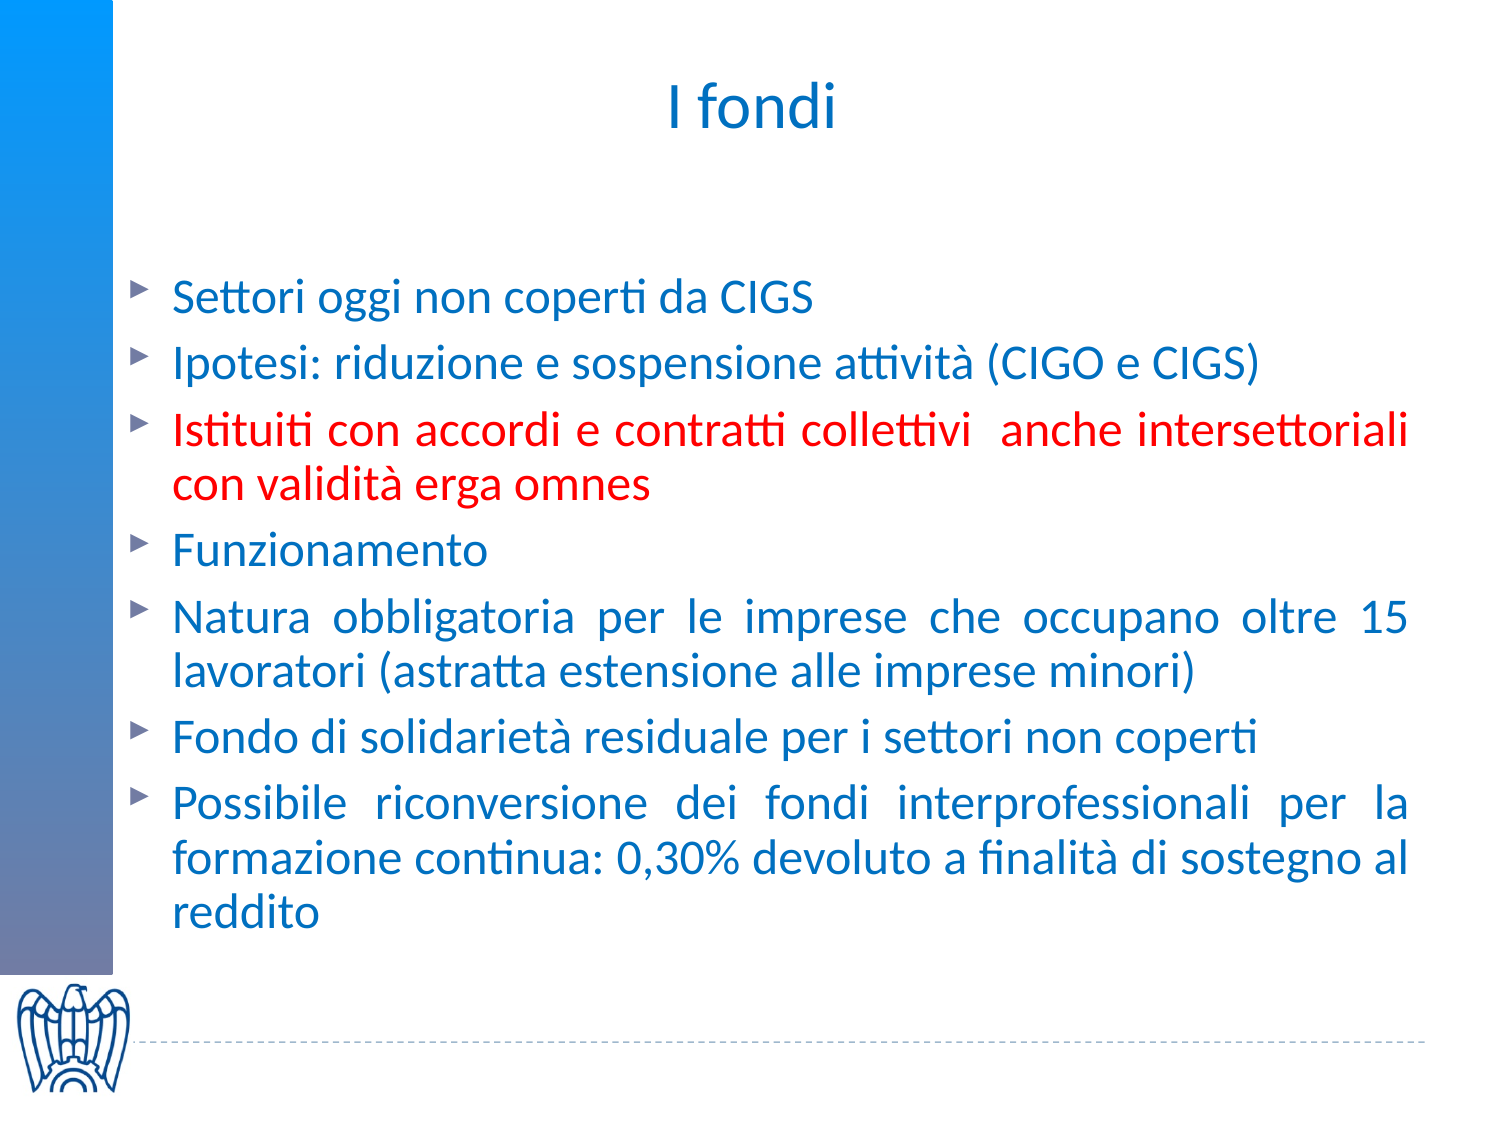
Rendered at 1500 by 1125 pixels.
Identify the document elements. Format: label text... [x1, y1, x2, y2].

title I fondi [113, 54, 1427, 243]
list Settori oggi non coperti da CIGS Ipotesi: riduzione e sospensione attività (CIGO e CIGS) Istituiti con accordi e contratti collettivi anche intersettoriali con validità erga omnes Funzionamento Natura obbligatoria per le imprese che occupano oltre 15 lavoratori (astratta estensione alle imprese minori) Fondo di solidarietà residuale per i settori non coperti Possibile riconversione dei fondi interprofessionali per la formazione continua: 0,30% devoluto a finalità di sostegno al reddito [113, 262, 1425, 1005]
text_box [0, 0, 113, 974]
picture [0, 974, 134, 1113]
